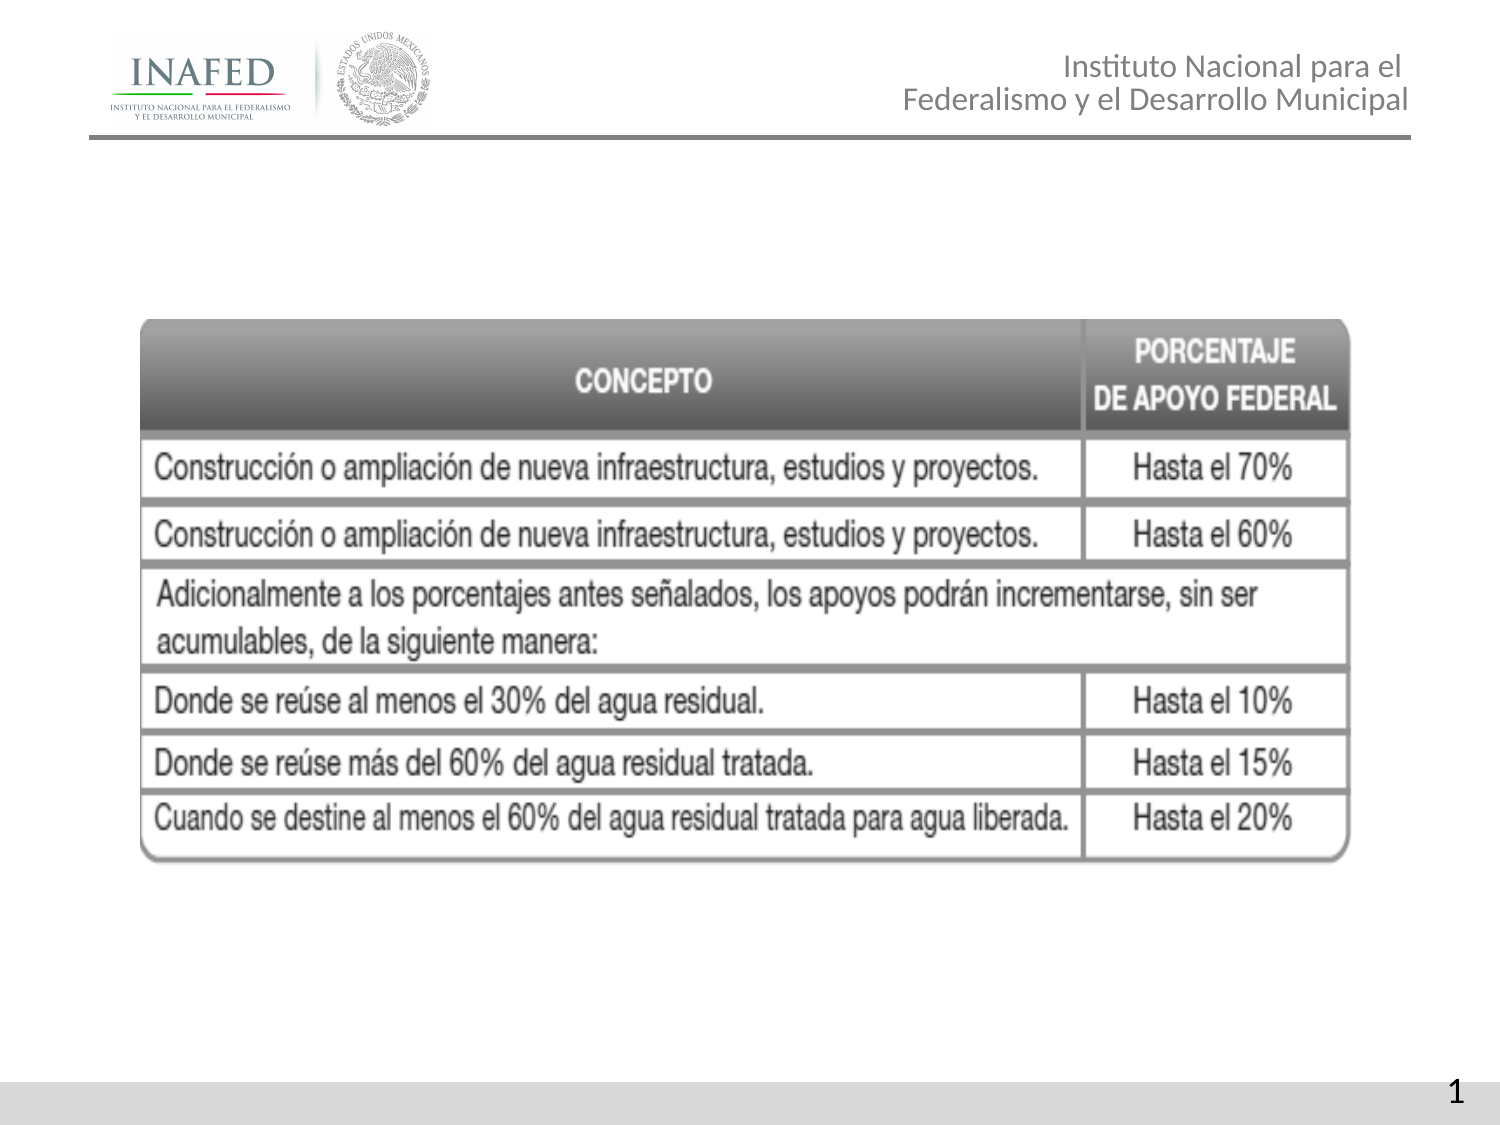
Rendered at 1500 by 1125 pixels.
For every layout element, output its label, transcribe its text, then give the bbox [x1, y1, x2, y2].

picture [139, 319, 1361, 873]
picture [110, 30, 430, 128]
text_box 1 [1411, 1058, 1500, 1119]
